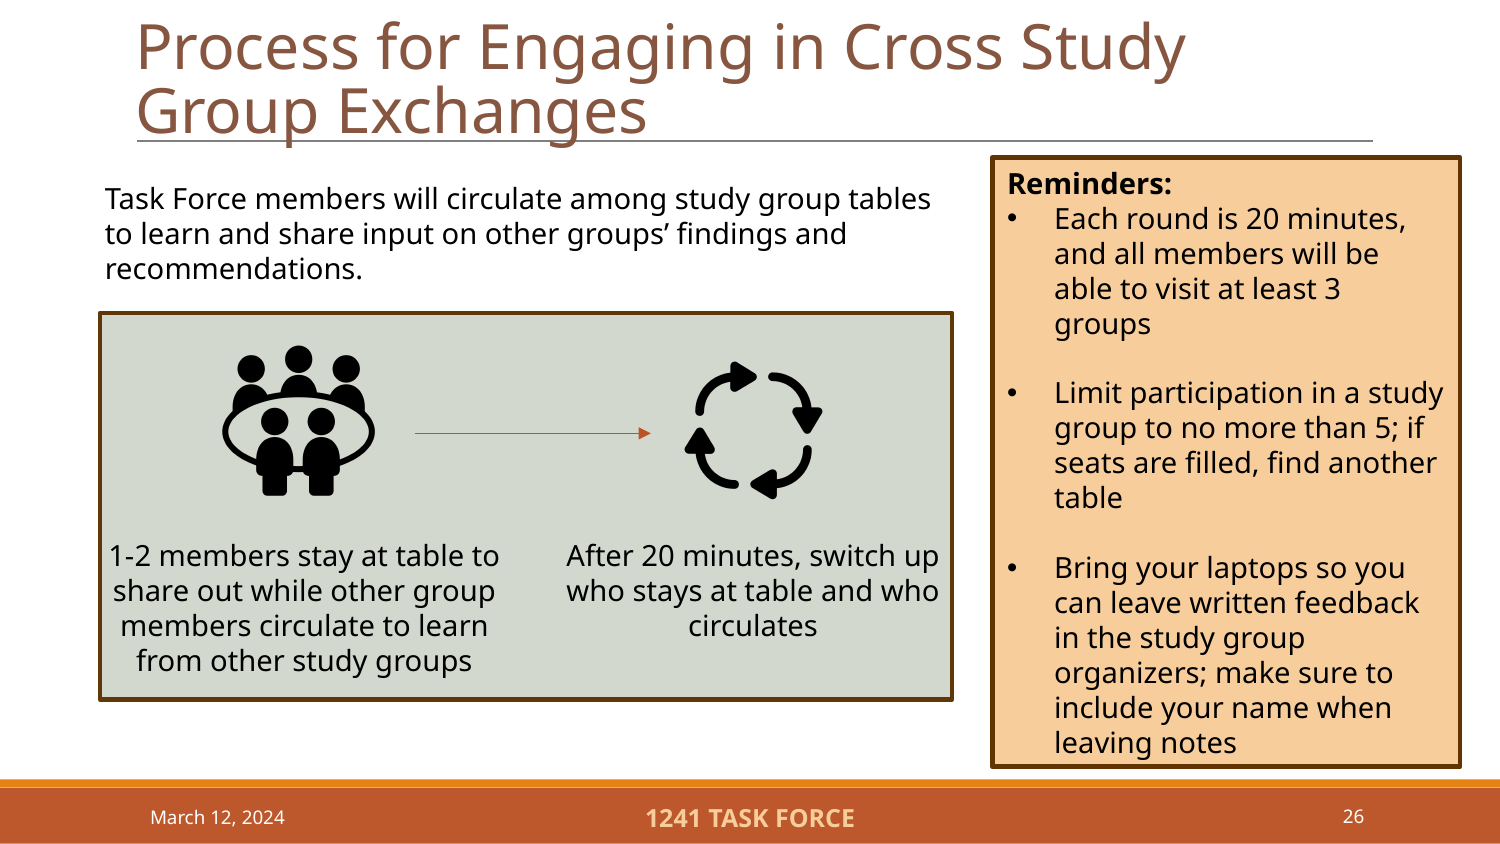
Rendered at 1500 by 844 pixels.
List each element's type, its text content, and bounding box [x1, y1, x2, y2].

slide_number 26 [1218, 794, 1380, 840]
text_box After 20 minutes, switch up who stays at table and who circulates [538, 529, 968, 650]
text_box 1-2 members stay at table to share out while other group members circulate to learn from other study groups [89, 529, 520, 685]
text_box [100, 313, 953, 700]
picture [681, 358, 826, 503]
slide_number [135, 794, 440, 840]
text_box Reminders: Each round is 20 minutes, and all members will be able to visit at least 3 groups Limit participation in a study group to no more than 5; if seats are filled, find another table Bring your laptops so you can leave written feedback in the study group organizers; make sure to include your name when leaving notes [992, 157, 1460, 767]
title Process for Engaging in Cross Study Group Exchanges [135, 35, 1373, 131]
picture [214, 335, 382, 503]
text_box Task Force members will circulate among study group tables to learn and share input on other groups’ findings and recommendations. [89, 173, 953, 293]
footer 1241 TASK FORCE [453, 794, 1047, 840]
